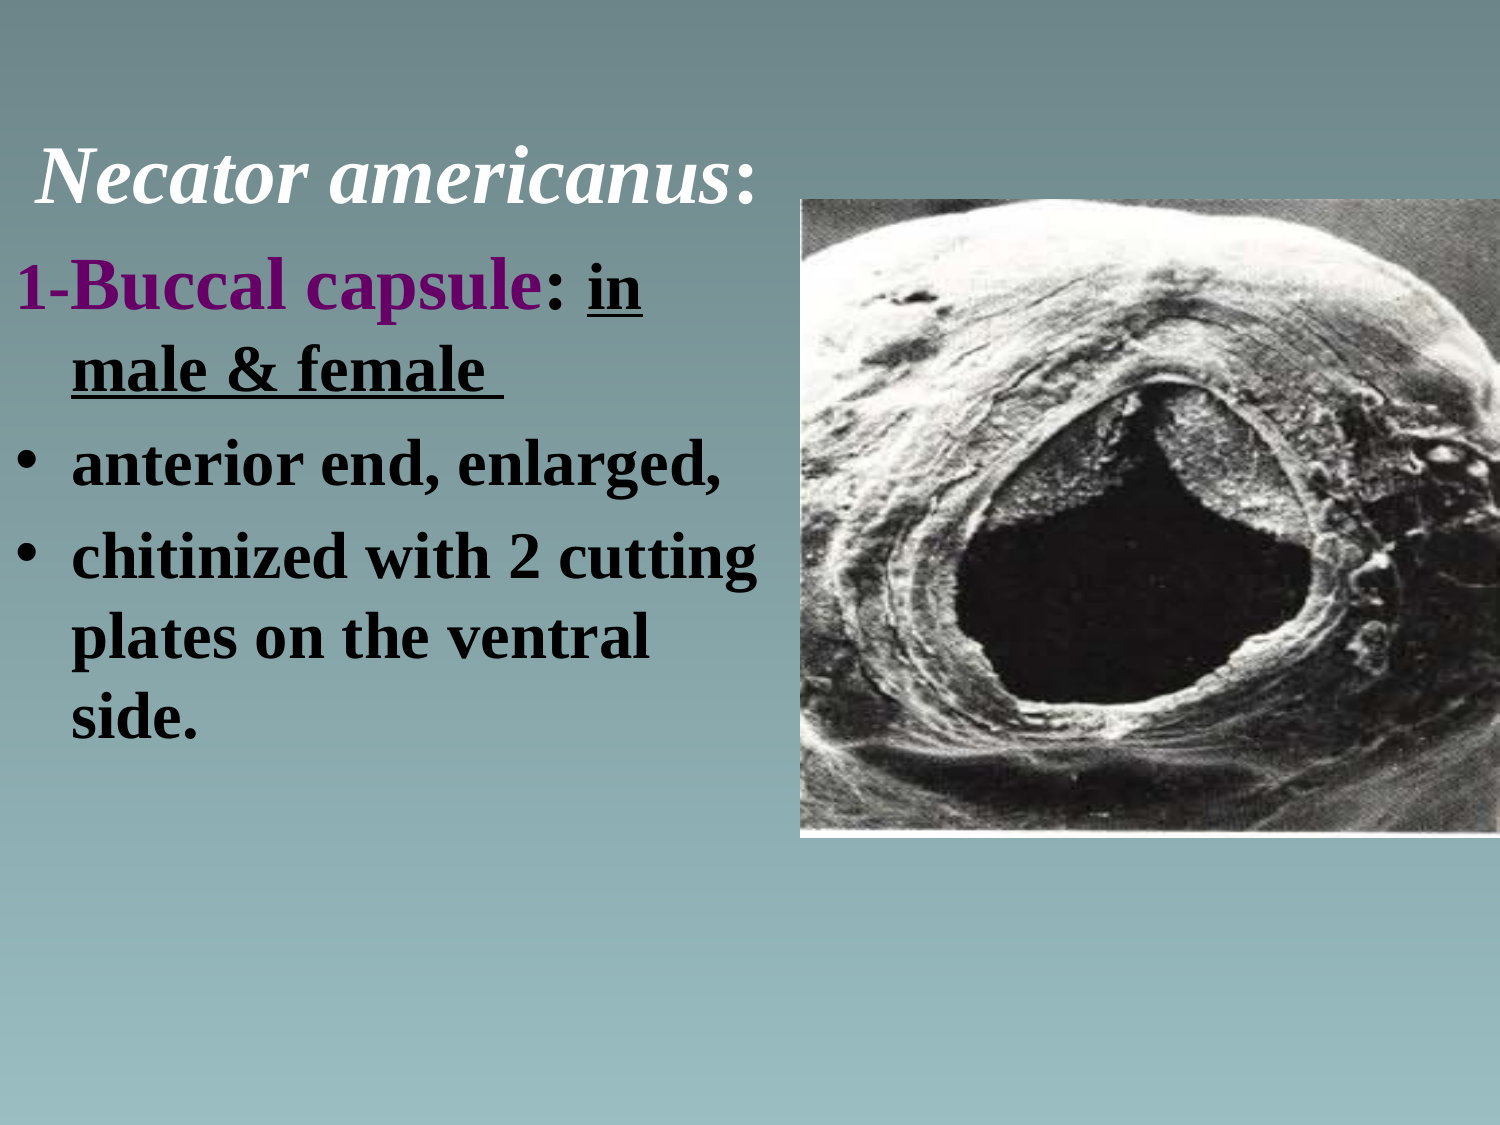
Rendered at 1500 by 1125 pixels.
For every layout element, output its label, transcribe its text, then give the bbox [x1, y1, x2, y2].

list Necator americanus: 1-Buccal capsule: in male & female anterior end, enlarged, chitinized with 2 cutting plates on the ventral side. [0, 112, 801, 976]
picture [799, 199, 1500, 838]
